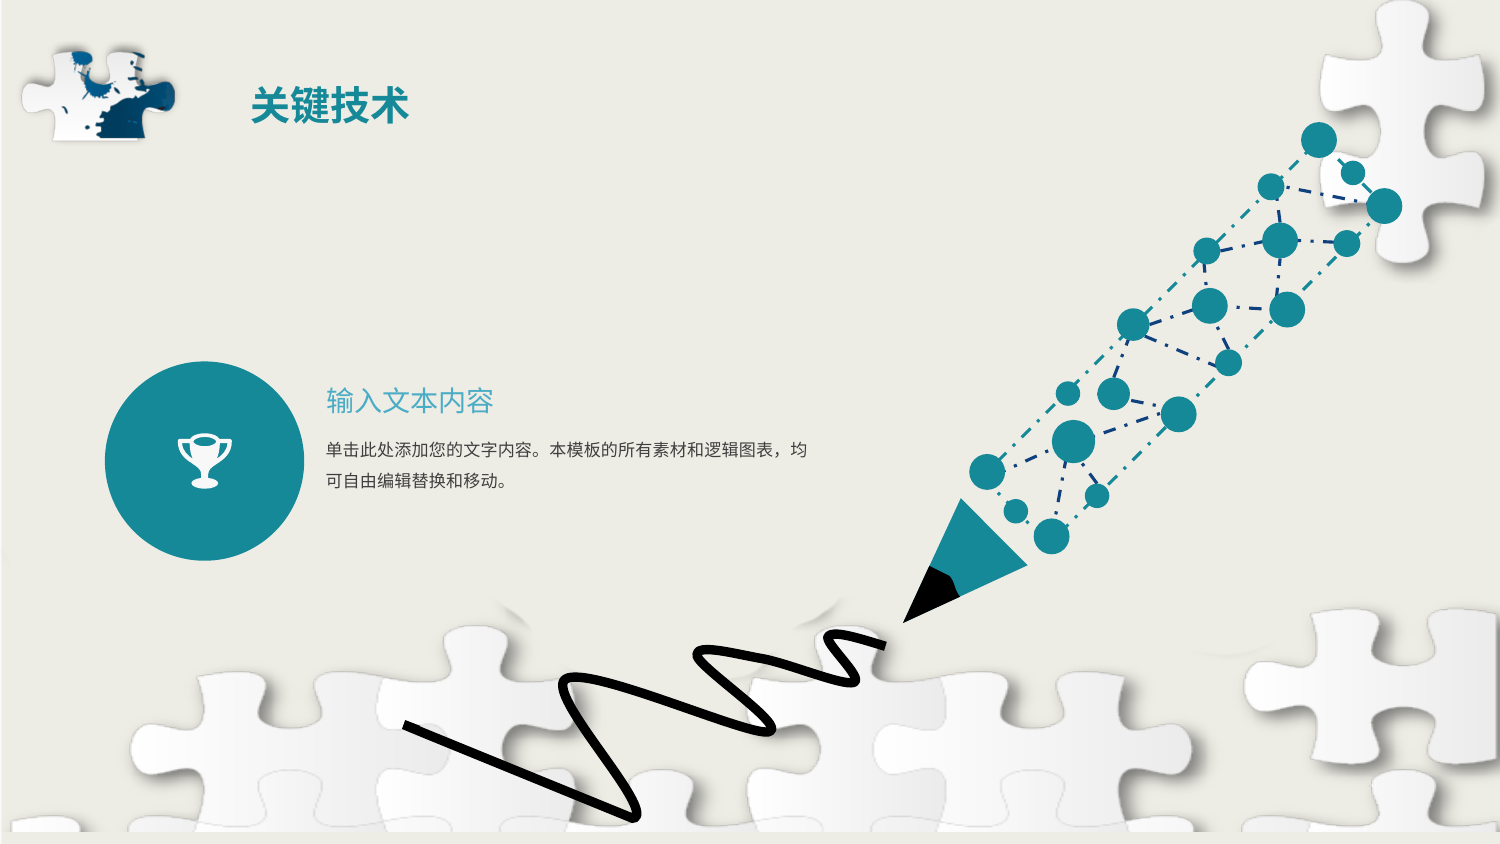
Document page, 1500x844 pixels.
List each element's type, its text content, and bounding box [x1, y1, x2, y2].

text_box [403, 631, 884, 821]
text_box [104, 361, 305, 561]
picture [0, 0, 1500, 844]
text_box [310, 375, 829, 500]
text_box 关键技术 [183, 69, 479, 141]
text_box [1068, 65, 1202, 720]
